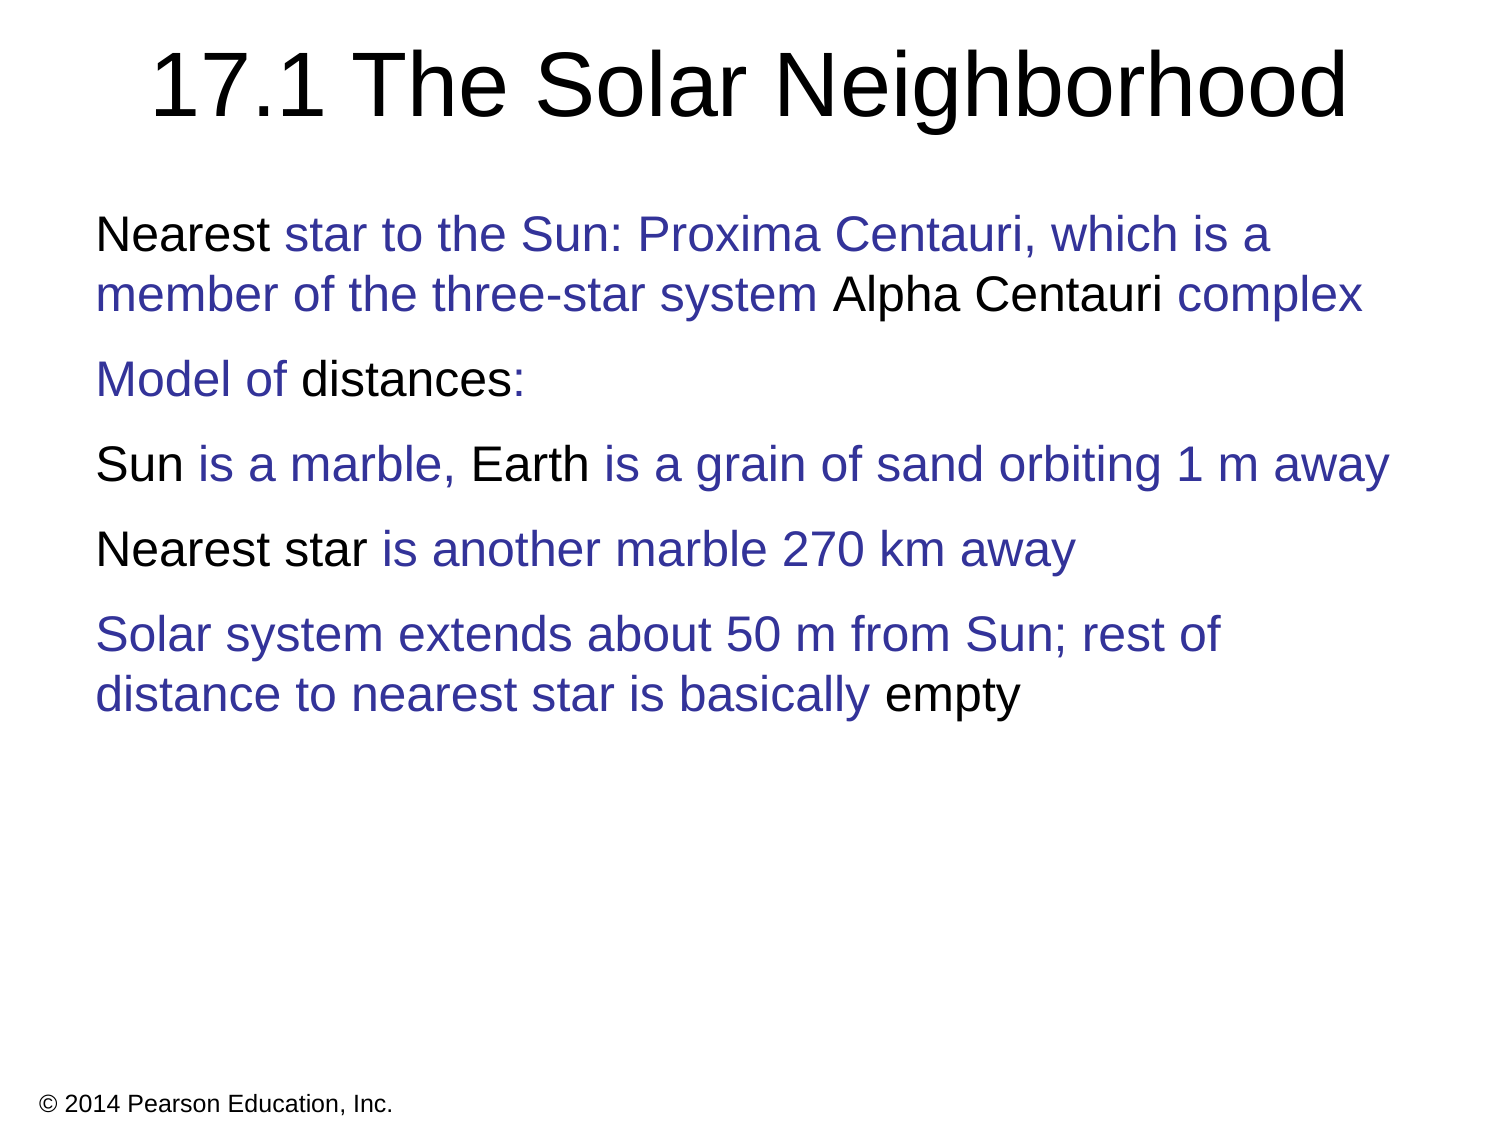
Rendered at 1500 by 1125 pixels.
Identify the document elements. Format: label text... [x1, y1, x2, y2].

title 17.1 The Solar Neighborhood [112, 0, 1388, 161]
text_box Nearest star to the Sun: Proxima Centauri, which is a member of the three-star system Alpha Centauri complex Model of distances: Sun is a marble, Earth is a grain of sand orbiting 1 m away Nearest star is another marble 270 km away Solar system extends about 50 m from Sun; rest of distance to nearest star is basically empty [80, 193, 1419, 729]
